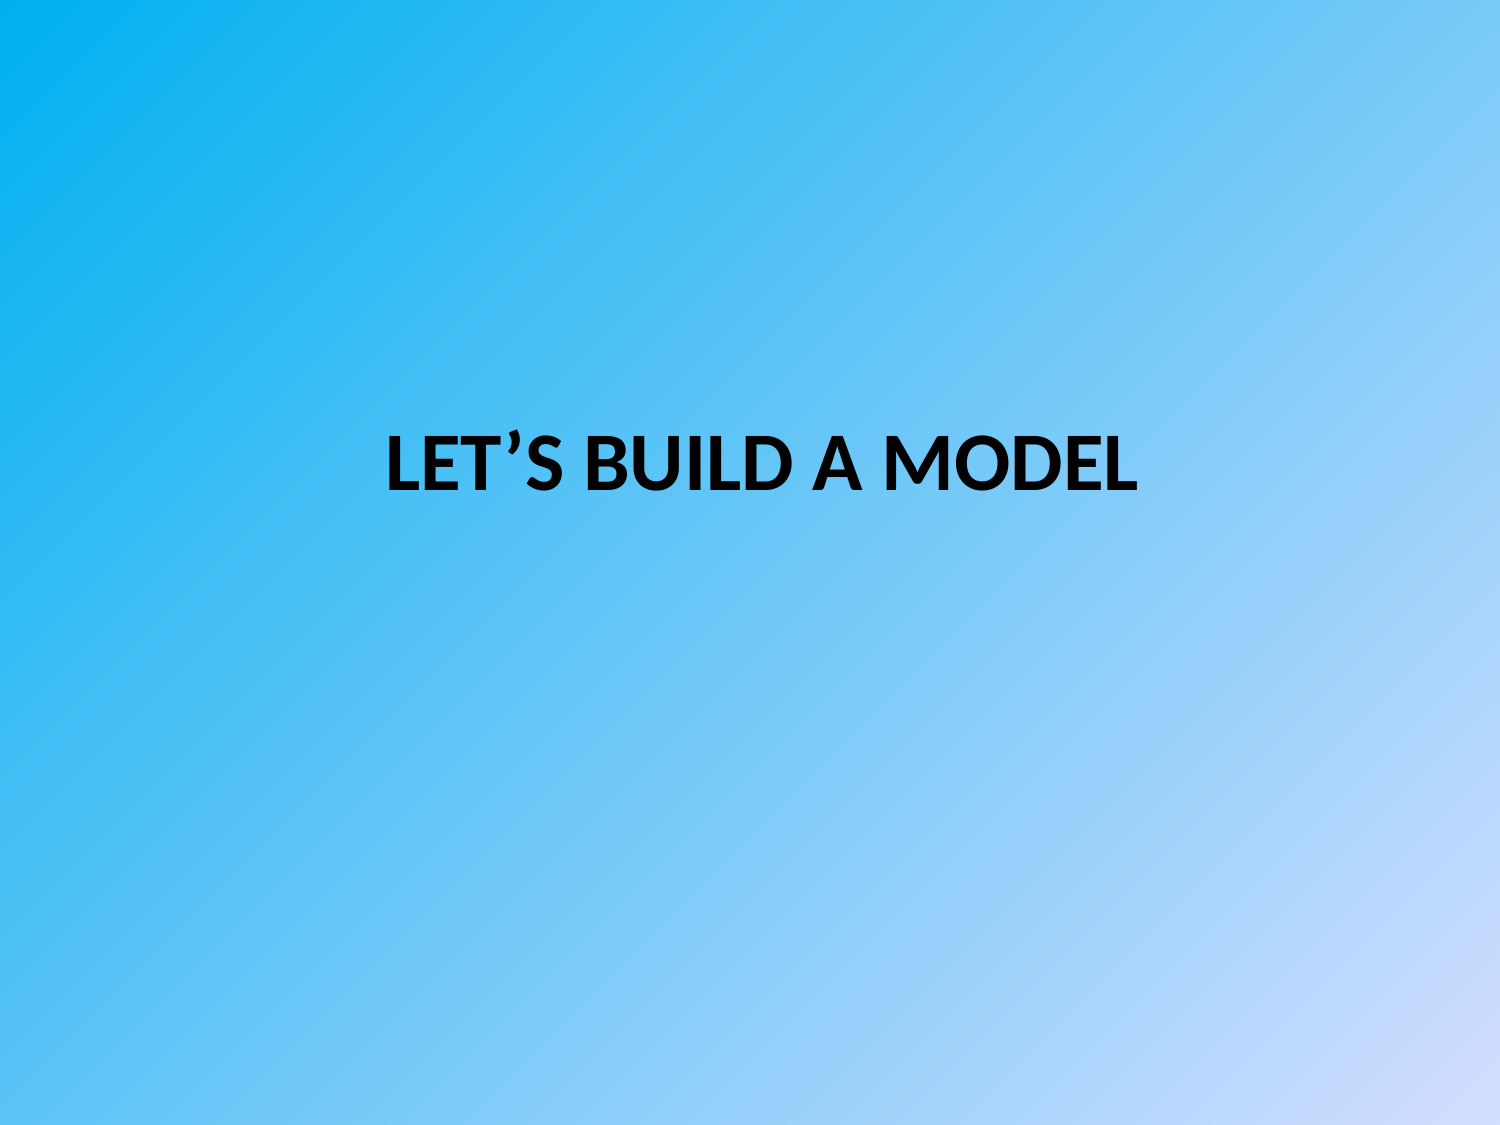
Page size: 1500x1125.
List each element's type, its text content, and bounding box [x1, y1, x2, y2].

title Let’s build a model [124, 399, 1401, 624]
